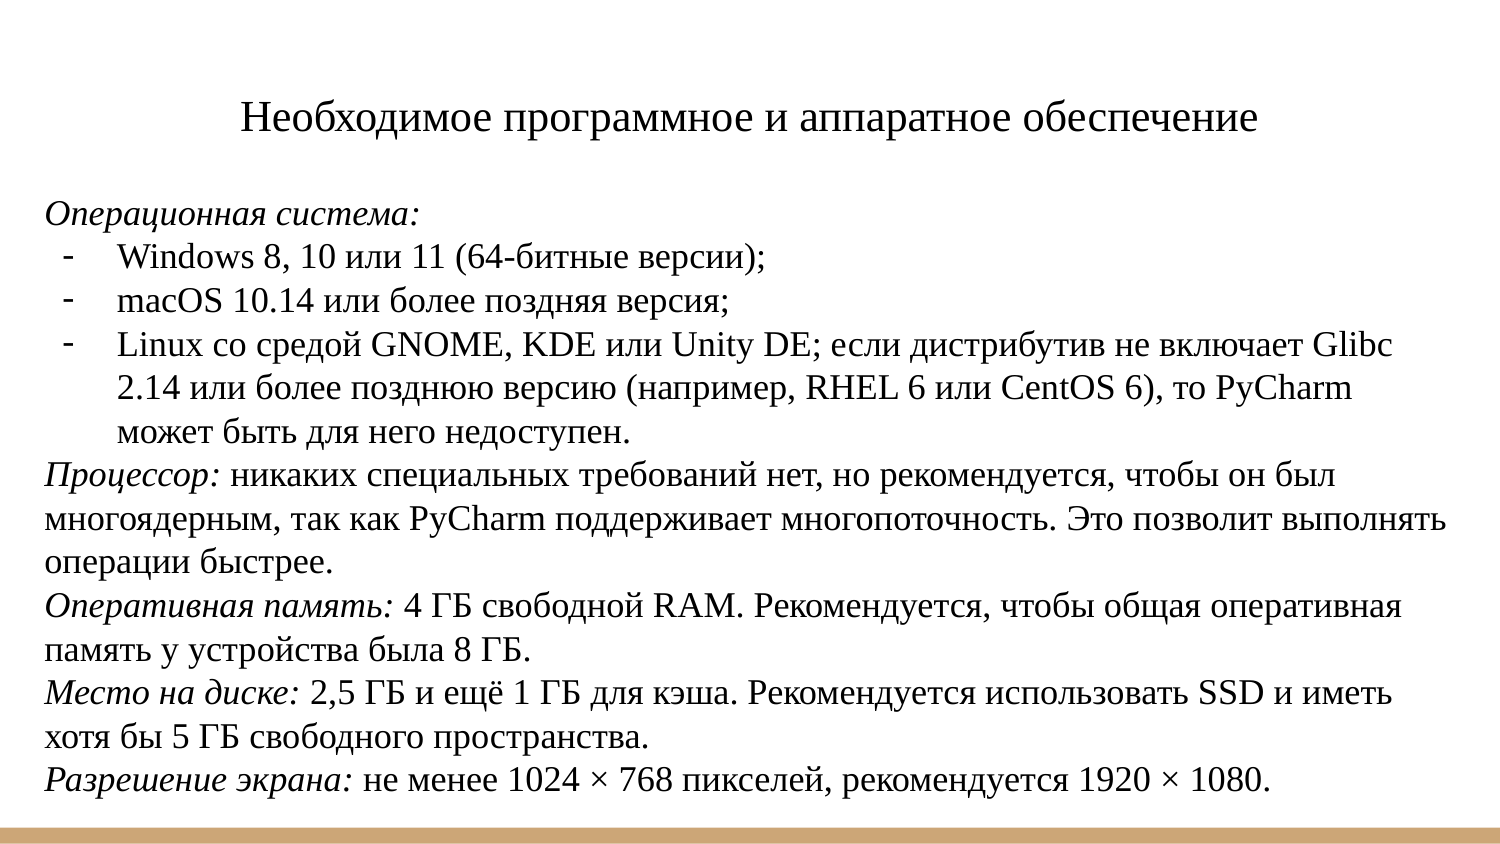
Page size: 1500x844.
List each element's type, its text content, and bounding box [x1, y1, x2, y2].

title Необходимое программное и аппаратное обеспечение Операционная система: Windows 8, 10 или 11 (64-битные версии); macOS 10.14 или более поздняя версия; Linux со средой GNOME, KDE или Unity DE; если дистрибутив не включает Glibc 2.14 или более позднюю версию (например, RHEL 6 или CentOS 6), то PyCharm может быть для него недоступен. Процессор: никаких специальных требований нет, но рекомендуется, чтобы он был многоядерным, так как PyCharm поддерживает многопоточность. Это позволит выполнять операции быстрее. Оперативная память: 4 ГБ свободной RAM. Рекомендуется, чтобы общая оперативная память у устройства была 8 ГБ. Место на диске: 2,5 ГБ и ещё 1 ГБ для кэша. Рекомендуется использовать SSD и иметь хотя бы 5 ГБ свободного пространства. Разрешение экрана: не менее 1024 × 768 пикселей, рекомендуется 1920 × 1080. [29, 72, 1471, 819]
